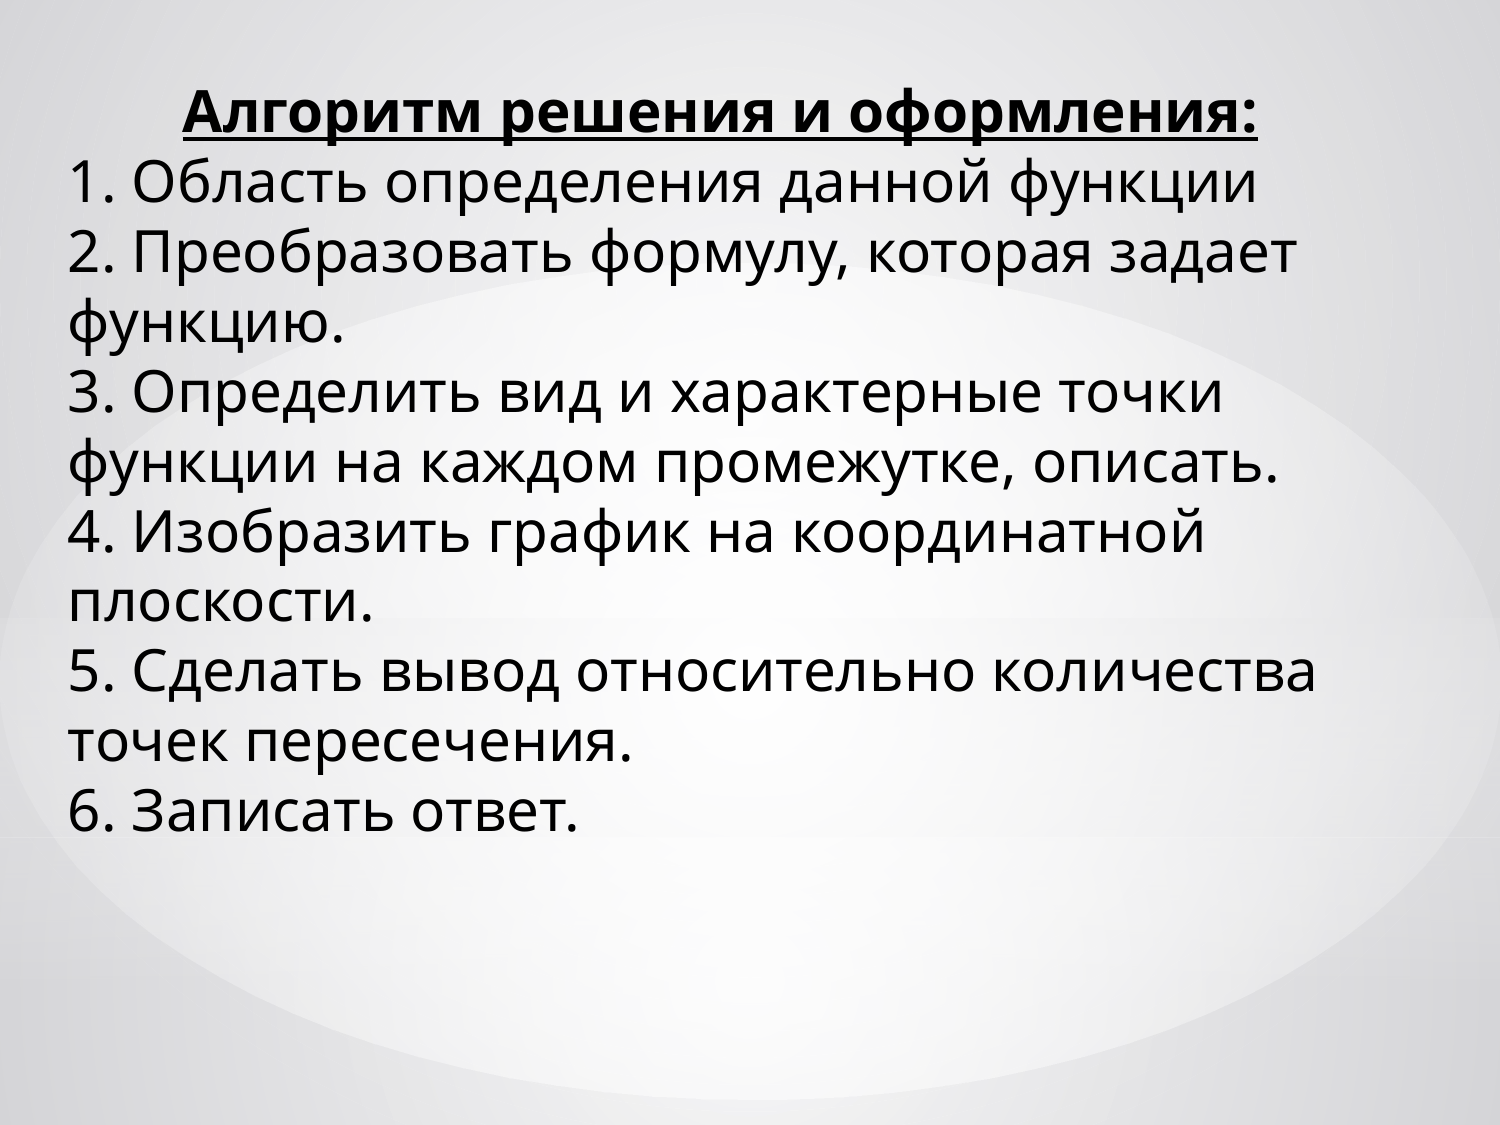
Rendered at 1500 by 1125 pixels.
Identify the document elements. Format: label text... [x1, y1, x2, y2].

text_box Алгоритм решения и оформления: 1. Область определения данной функции 2. Преобразовать формулу, которая задает функцию. 3. Определить вид и характерные точки функции на каждом промежутке, описать. 4. Изобразить график на координатной плоскости. 5. Сделать вывод относительно количества точек пересечения. 6. Записать ответ. [53, 66, 1388, 851]
